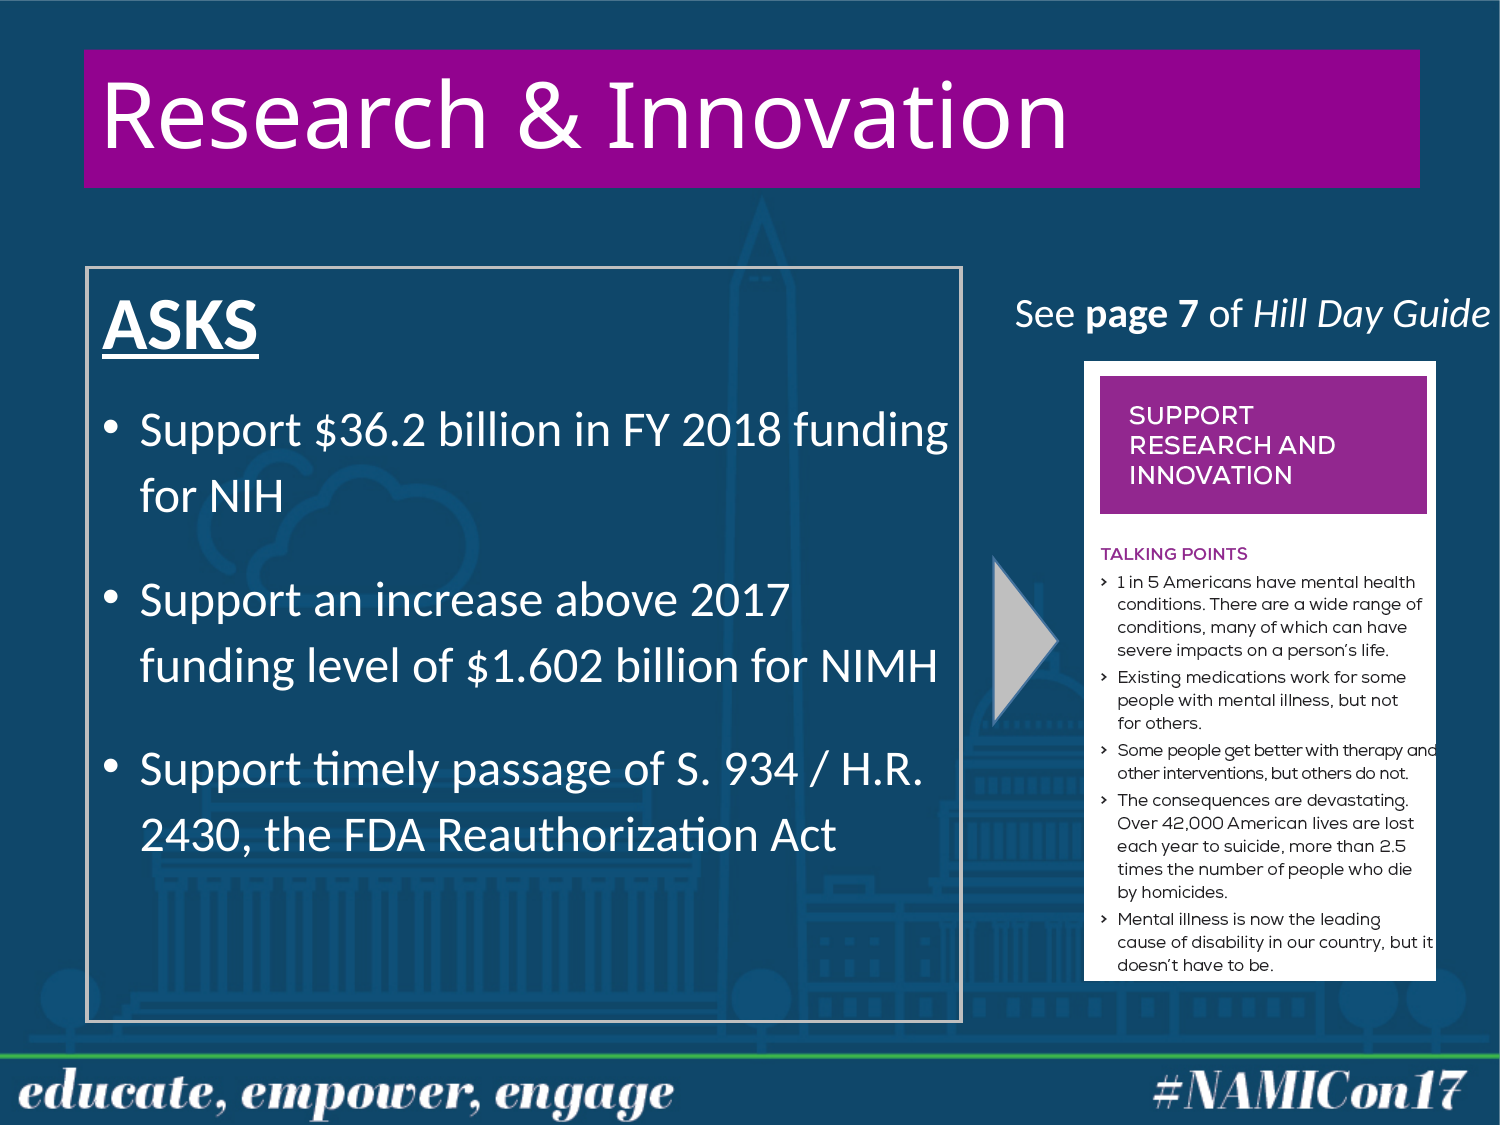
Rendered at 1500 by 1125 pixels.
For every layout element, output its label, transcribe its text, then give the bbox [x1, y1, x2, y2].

text_box See page 7 of Hill Day Guide [993, 278, 1500, 344]
text_box [992, 555, 1060, 728]
picture [0, 0, 1500, 1125]
text_box [86, 266, 962, 1022]
list ASKS Support $36.2 billion in FY 2018 funding for NIH Support an increase above 2017 funding level of $1.602 billion for NIMH Support timely passage of S. 934 / H.R. 2430, the FDA Reauthorization Act [962, 277, 968, 1005]
title Research & Innovation [84, 49, 1420, 188]
